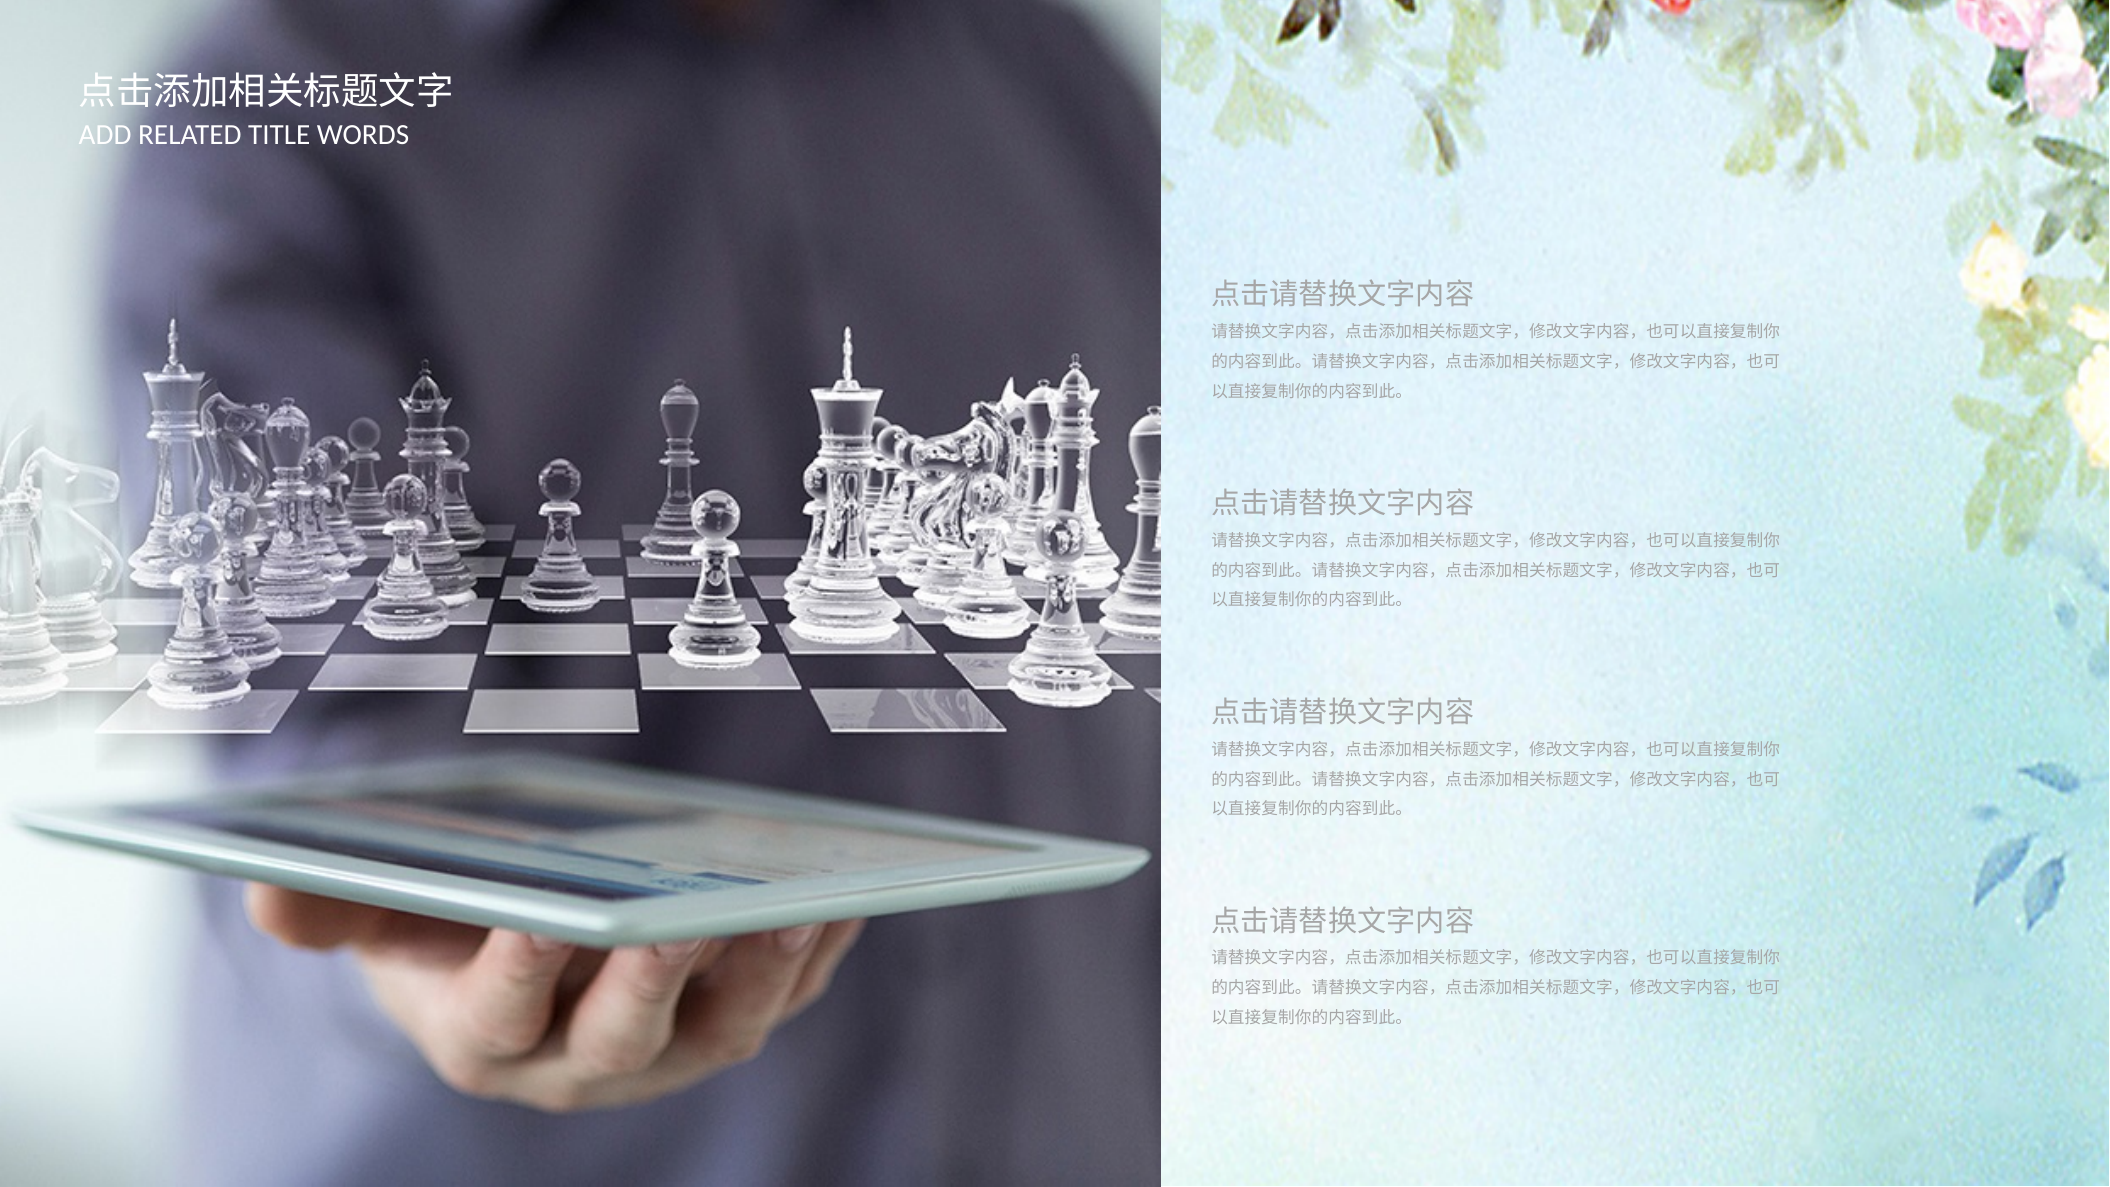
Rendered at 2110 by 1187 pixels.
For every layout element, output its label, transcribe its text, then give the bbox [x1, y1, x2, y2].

text_box 点击请替换文字内容 请替换文字内容，点击添加相关标题文字，修改文字内容，也可以直接复制你的内容到此。请替换文字内容，点击添加相关标题文字，修改文字内容，也可以直接复制你的内容到此。 [1196, 877, 1811, 1035]
text_box 点击添加相关标题文字 [62, 59, 470, 121]
picture [1162, 0, 2109, 1186]
text_box 点击请替换文字内容 请替换文字内容，点击添加相关标题文字，修改文字内容，也可以直接复制你的内容到此。请替换文字内容，点击添加相关标题文字，修改文字内容，也可以直接复制你的内容到此。 [1196, 668, 1811, 826]
text_box 点击请替换文字内容 请替换文字内容，点击添加相关标题文字，修改文字内容，也可以直接复制你的内容到此。请替换文字内容，点击添加相关标题文字，修改文字内容，也可以直接复制你的内容到此。 [1196, 250, 1811, 408]
text_box ADD RELATED TITLE WORDS [62, 107, 426, 159]
text_box 点击请替换文字内容 请替换文字内容，点击添加相关标题文字，修改文字内容，也可以直接复制你的内容到此。请替换文字内容，点击添加相关标题文字，修改文字内容，也可以直接复制你的内容到此。 [1196, 459, 1811, 617]
text_box [0, 0, 1162, 1187]
